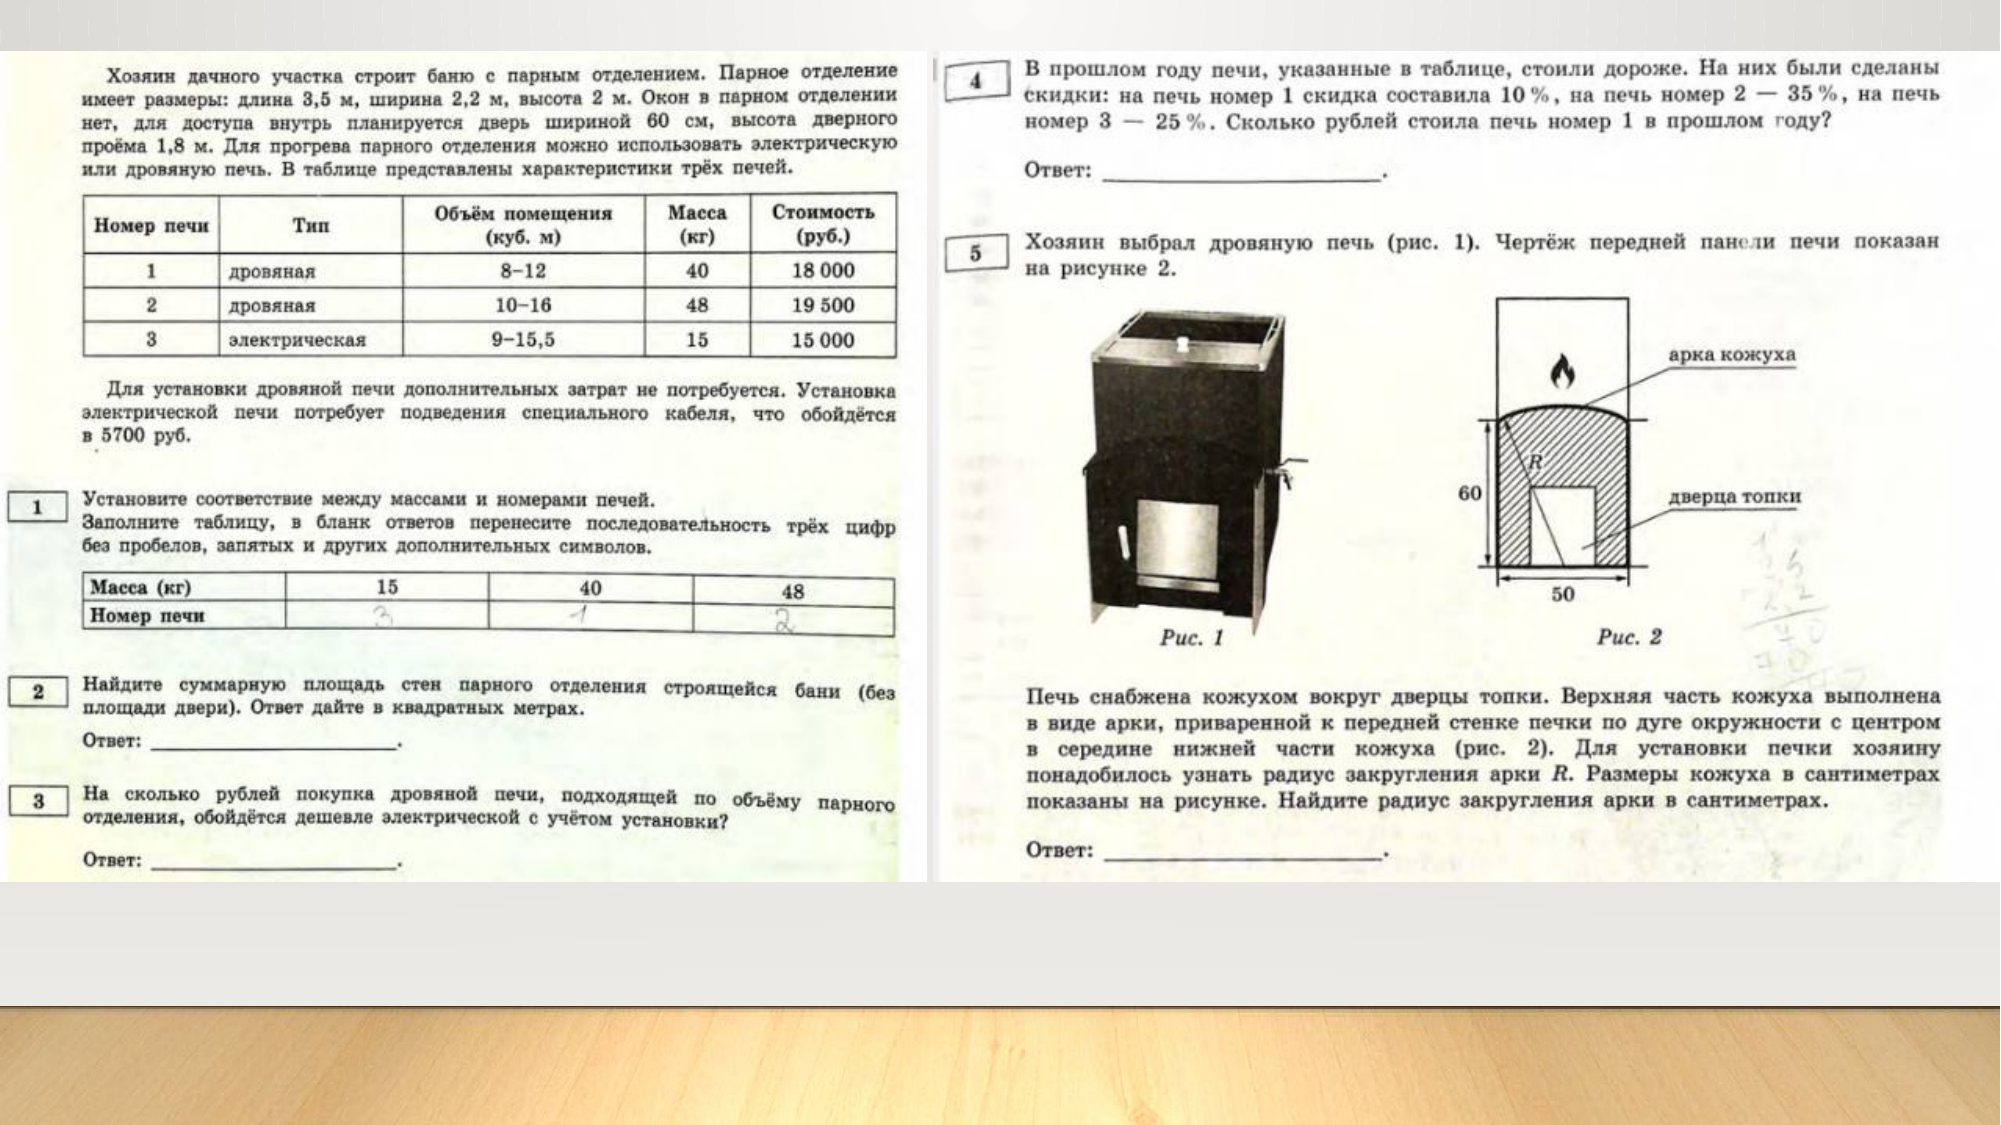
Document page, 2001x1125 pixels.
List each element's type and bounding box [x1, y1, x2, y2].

picture [0, 1006, 2000, 1125]
picture [933, 51, 2000, 883]
picture [0, 51, 927, 883]
